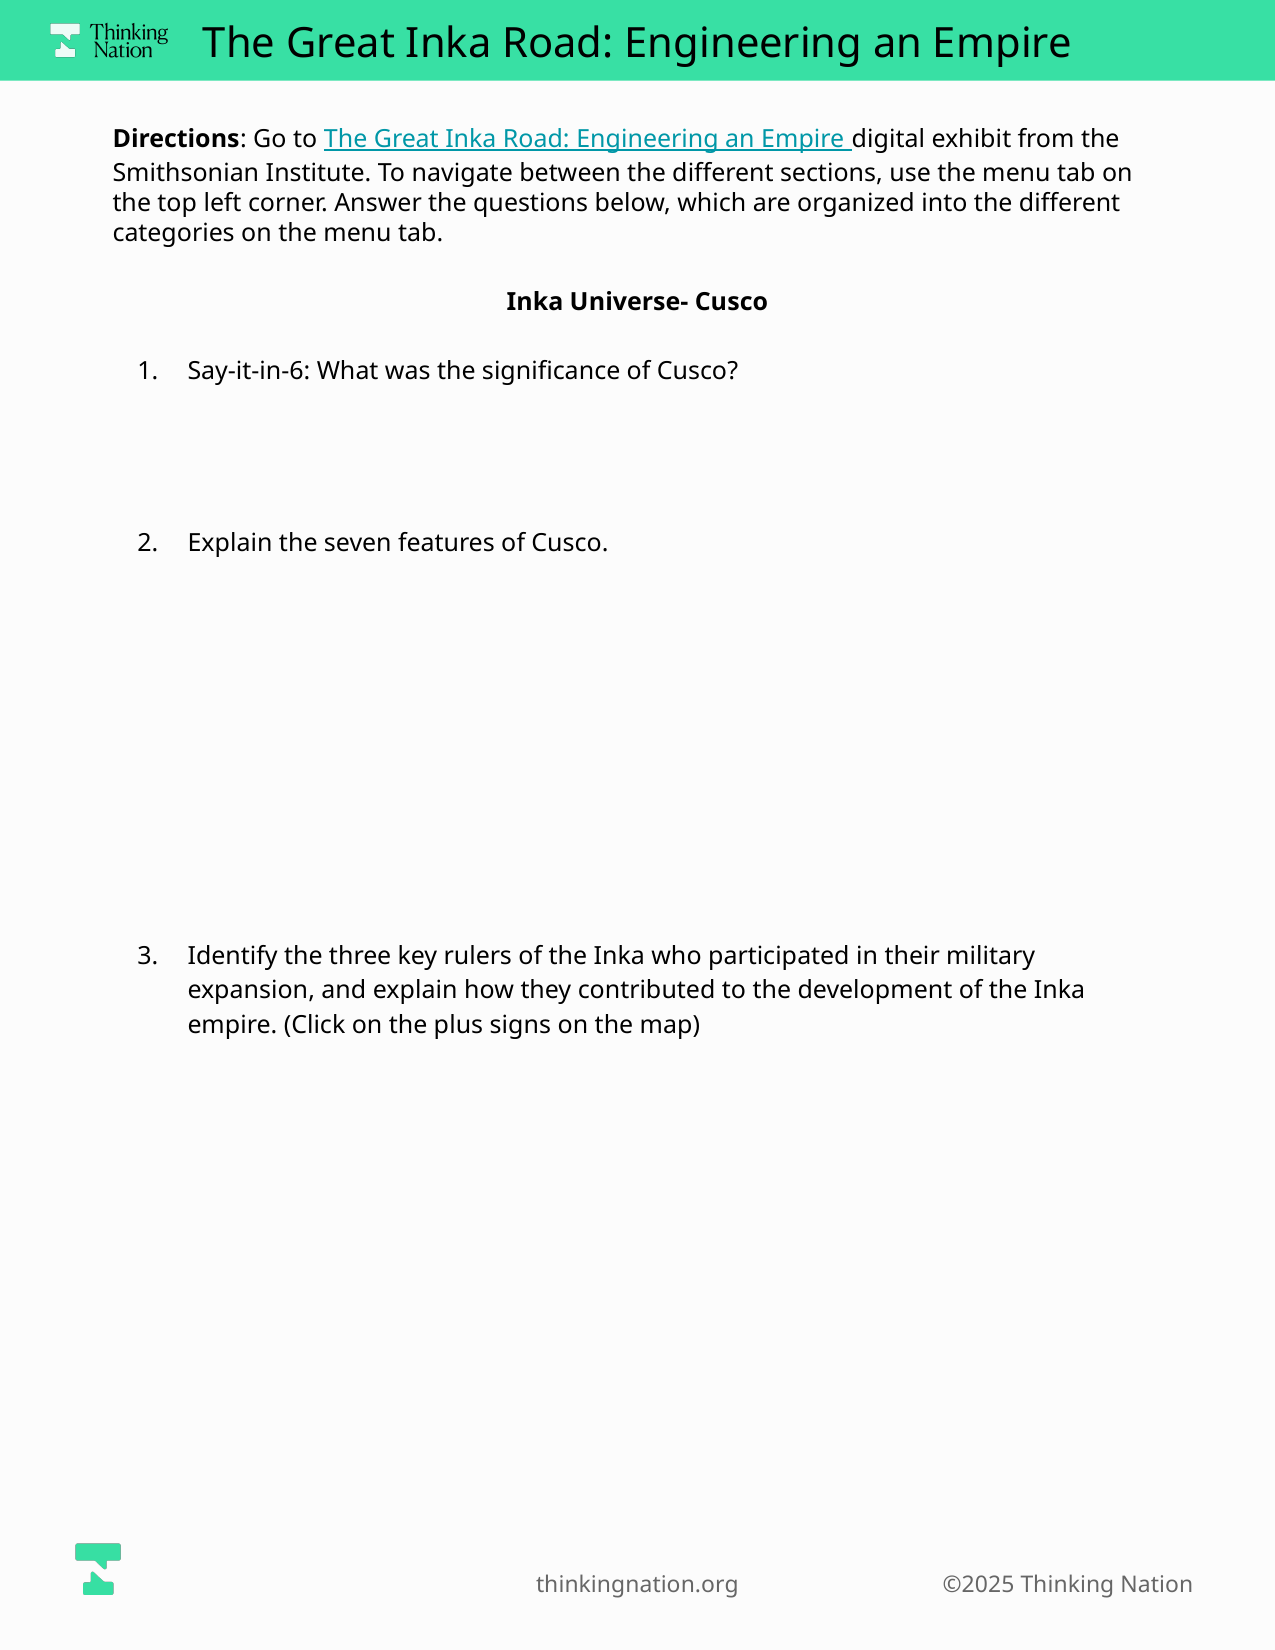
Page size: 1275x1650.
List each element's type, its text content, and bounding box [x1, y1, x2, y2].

picture [36, 12, 172, 69]
text_box Directions: Go to The Great Inka Road: Engineering an Empire digital exhibit from the Smithsonian Institute. To navigate between the different sections, use the menu tab on the top left corner. Answer the questions below, which are organized into the different categories on the menu tab. Inka Universe- Cusco Say-it-in-6: What was the significance of Cusco? Explain the seven features of Cusco. Identify the three key rulers of the Inka who participated in their military expansion, and explain how they contributed to the development of the Inka empire. (Click on the plus signs on the map) [97, 107, 1178, 1475]
text_box The Great Inka Road: Engineering an Empire [0, 0, 1275, 81]
picture [62, 1533, 134, 1605]
text_box thinkingnation.org [486, 1553, 789, 1605]
text_box ©2025 Thinking Nation [907, 1553, 1210, 1605]
